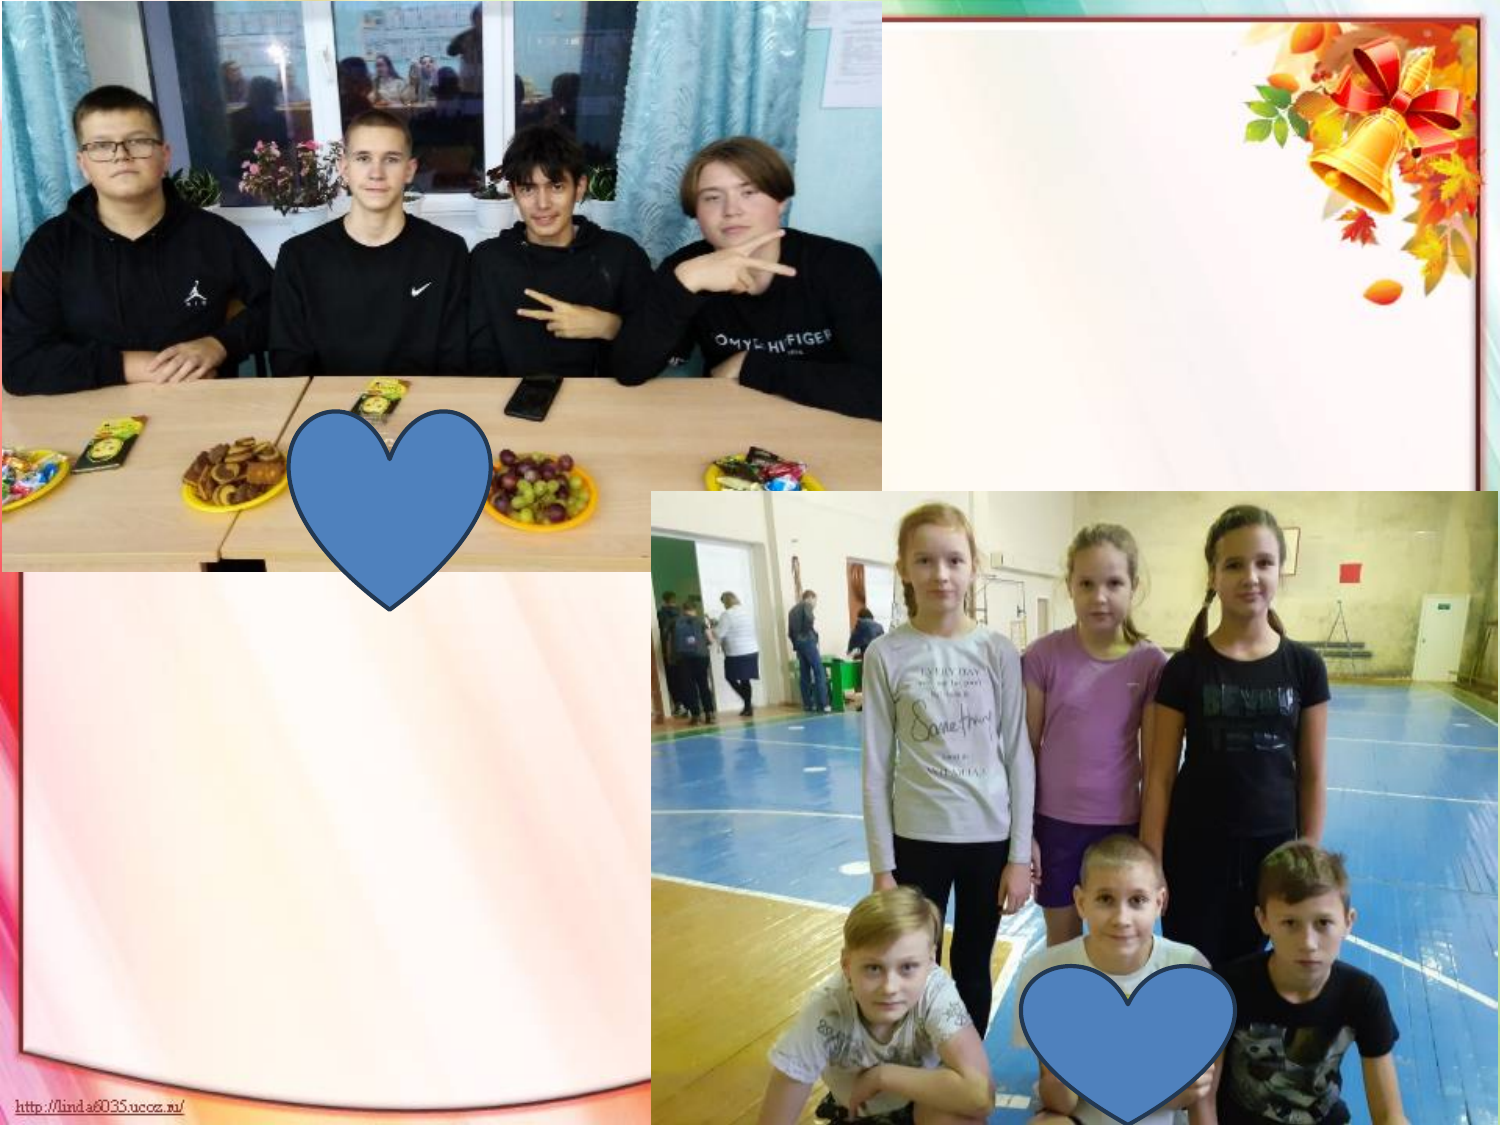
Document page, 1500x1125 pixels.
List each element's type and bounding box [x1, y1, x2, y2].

text_box [350, 580, 430, 612]
picture [0, 0, 1500, 1125]
